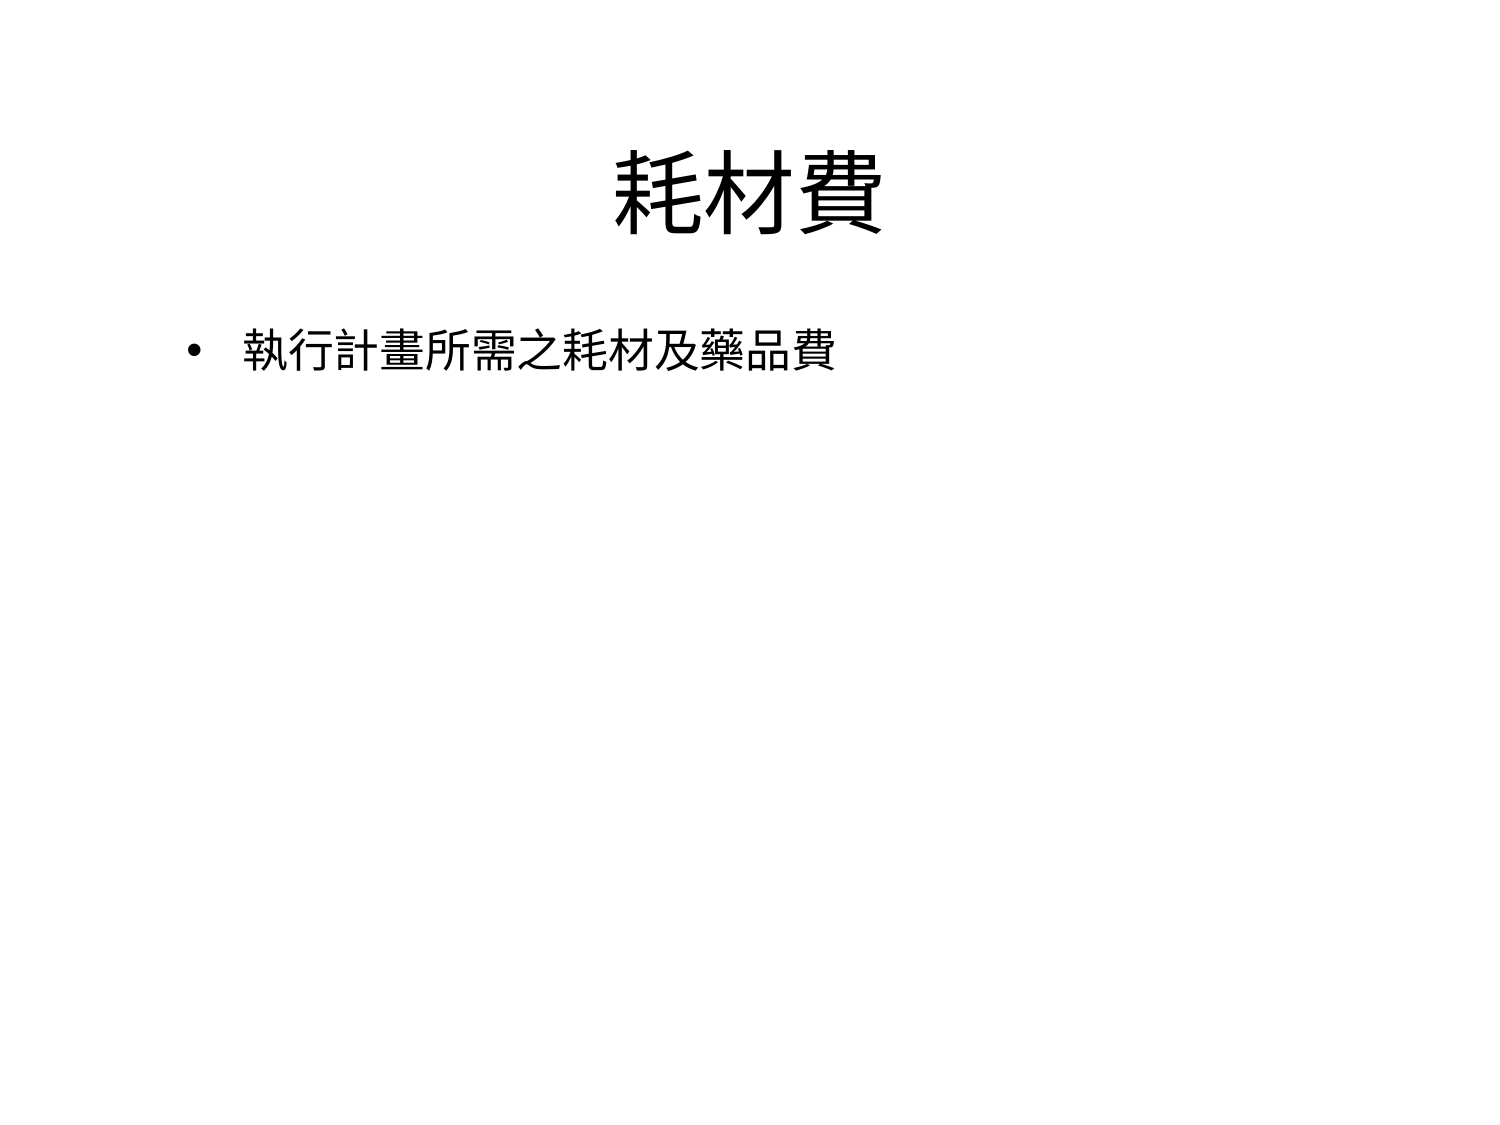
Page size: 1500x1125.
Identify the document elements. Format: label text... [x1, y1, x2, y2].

subtitle 執行計畫所需之耗材及藥品費 [171, 314, 1400, 925]
title 耗材費 [112, 101, 1388, 279]
